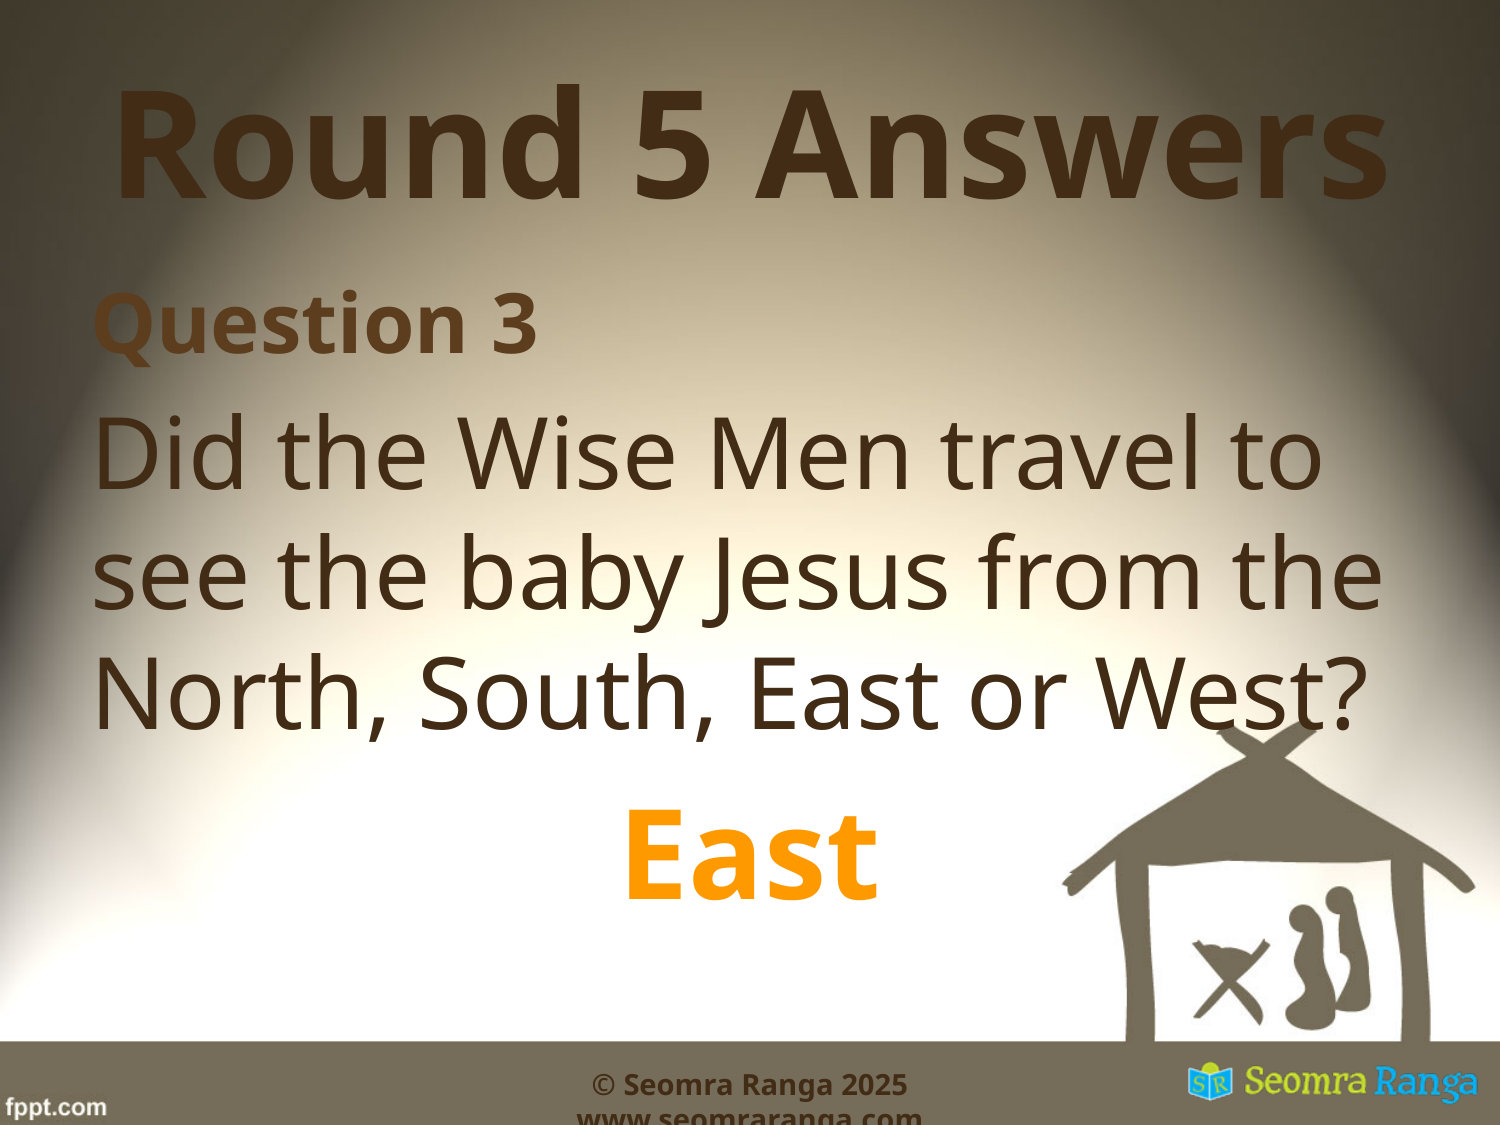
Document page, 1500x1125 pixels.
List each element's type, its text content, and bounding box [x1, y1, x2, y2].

list Question 3 Did the Wise Men travel to see the baby Jesus from the North, South, East or West? East [75, 262, 1425, 1005]
picture [0, 0, 1500, 1125]
text_box © Seomra Ranga 2025 www.seomraranga.com [401, 1058, 1099, 1125]
title Round 5 Answers [75, 45, 1425, 233]
